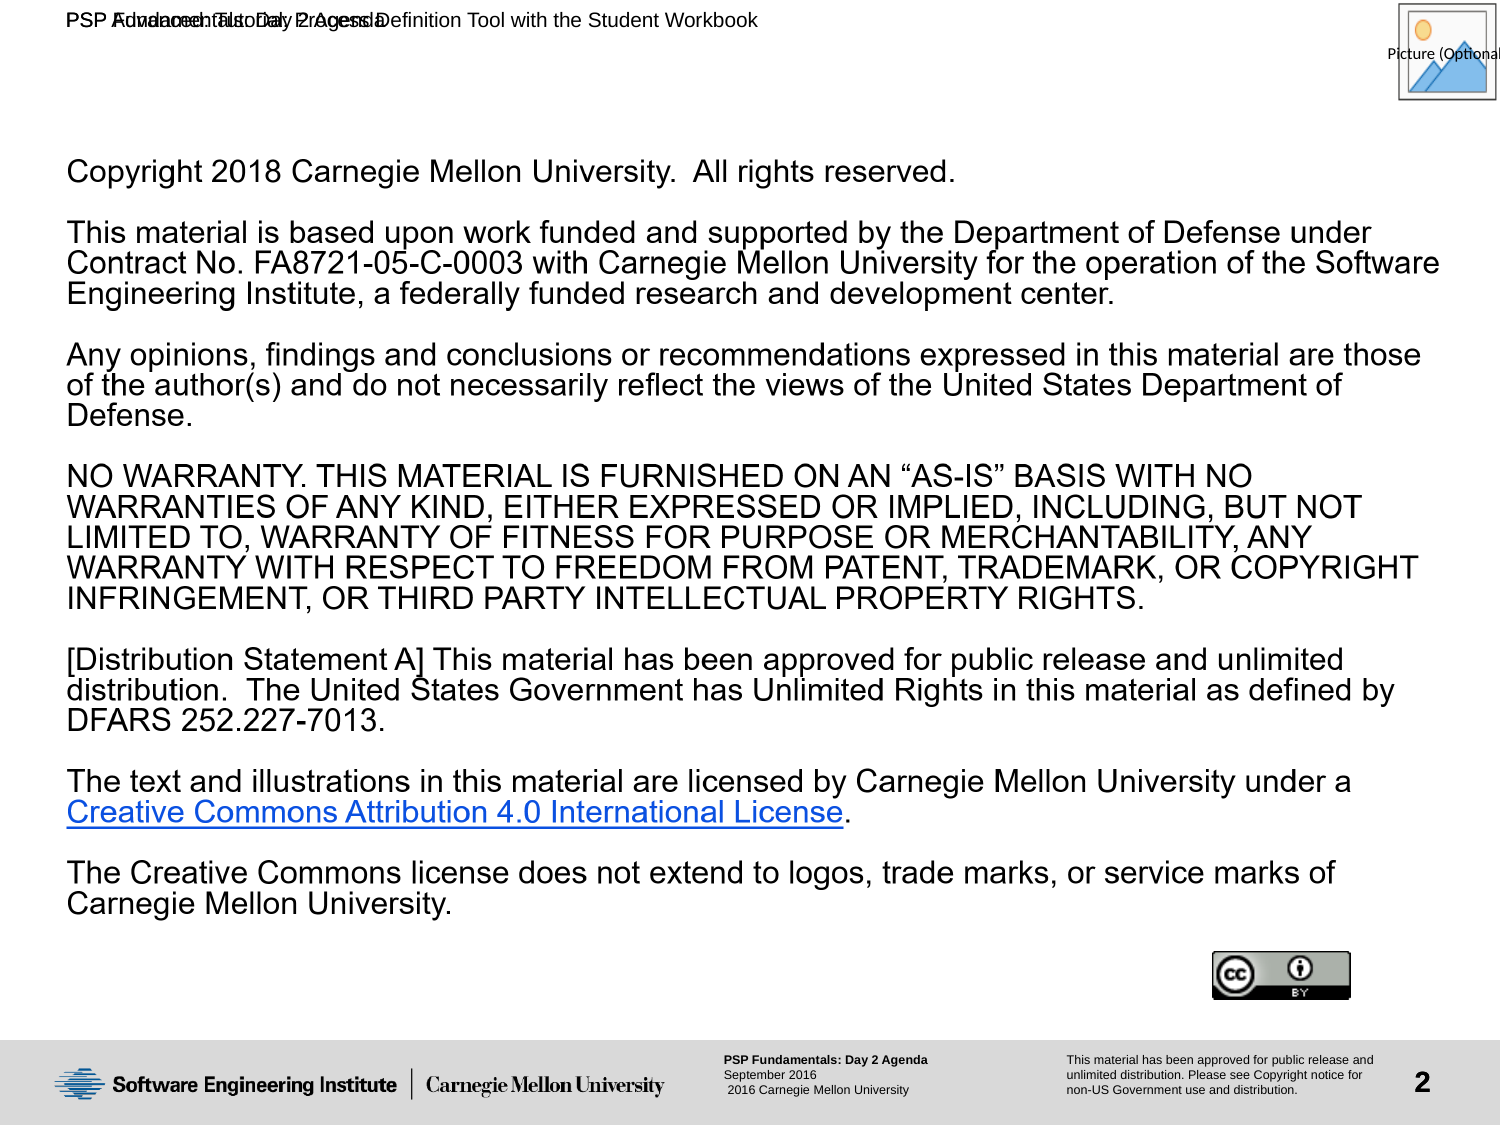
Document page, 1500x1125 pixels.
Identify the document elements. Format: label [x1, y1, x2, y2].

text_box [0, 0, 1394, 91]
picture [46, 1061, 673, 1104]
picture [1212, 951, 1351, 1000]
picture [1394, 0, 1500, 105]
picture [54, 155, 1471, 929]
